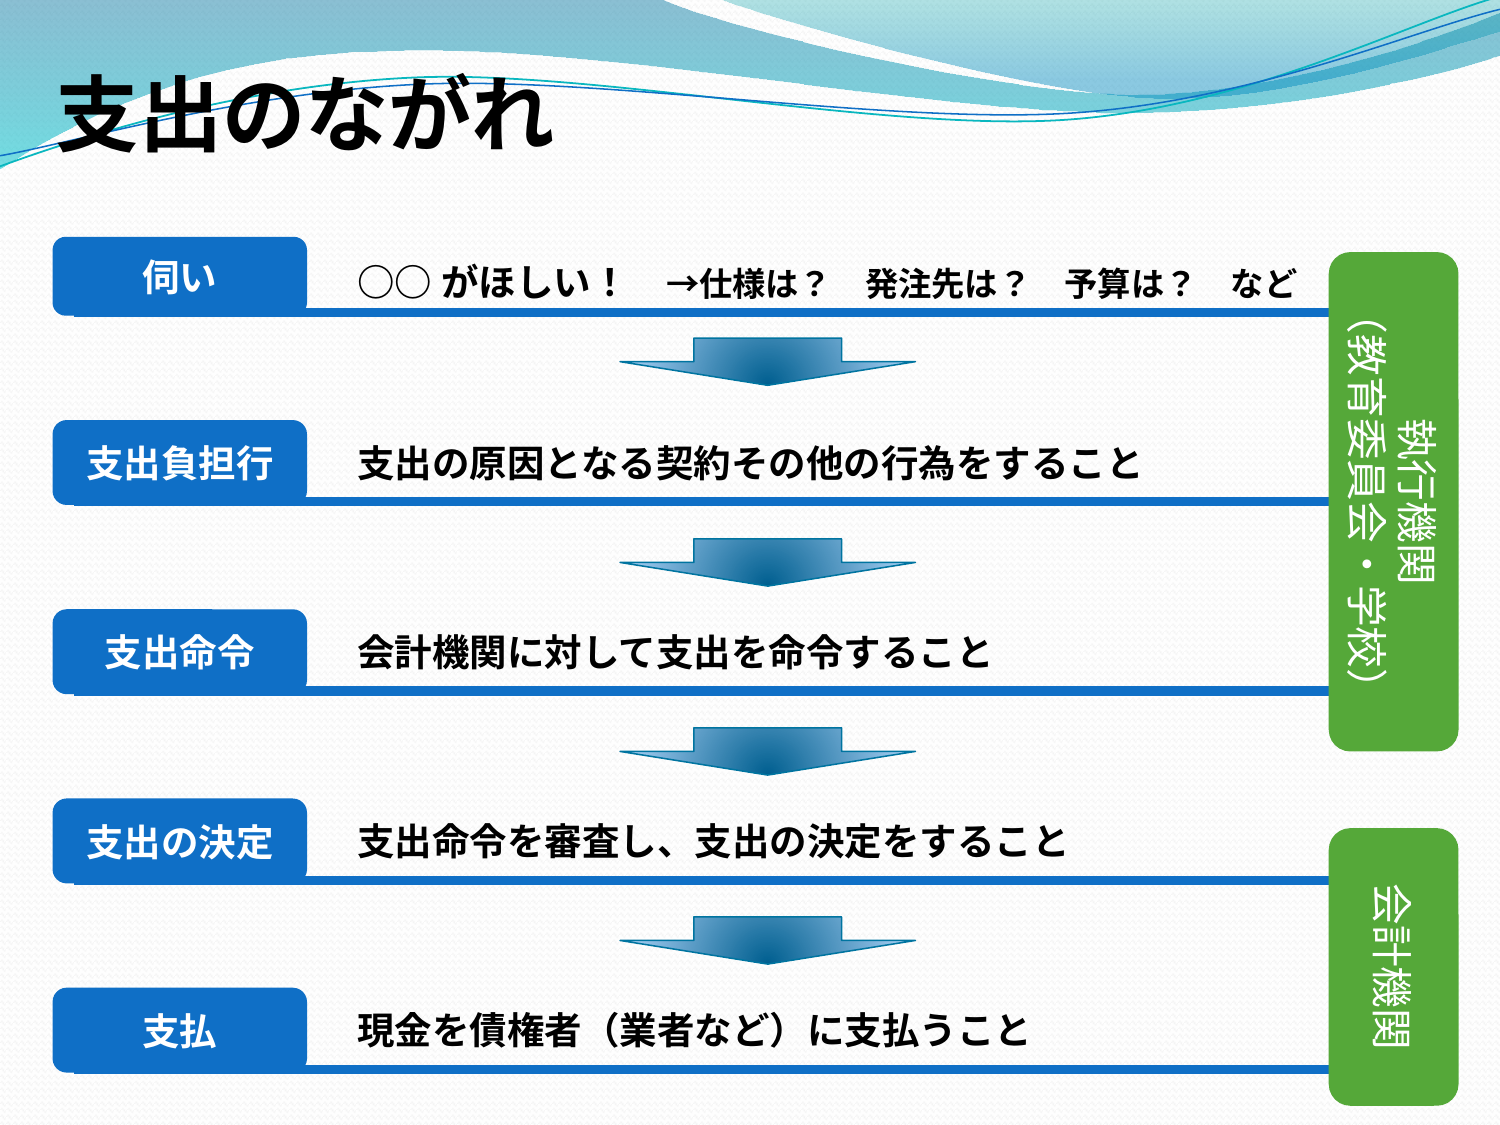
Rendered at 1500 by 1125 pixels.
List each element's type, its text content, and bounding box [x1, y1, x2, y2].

text_box [619, 916, 917, 965]
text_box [52, 798, 1406, 884]
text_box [52, 609, 1406, 695]
text_box 会計機関 [1326, 826, 1461, 1108]
text_box [619, 727, 917, 776]
text_box [619, 538, 917, 587]
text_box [52, 987, 1406, 1073]
text_box [619, 337, 917, 387]
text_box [52, 236, 1406, 316]
text_box 執行機関 （教育委員会・学校） [1326, 249, 1461, 754]
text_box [52, 419, 1406, 506]
text_box 支出のながれ [41, 54, 1424, 170]
